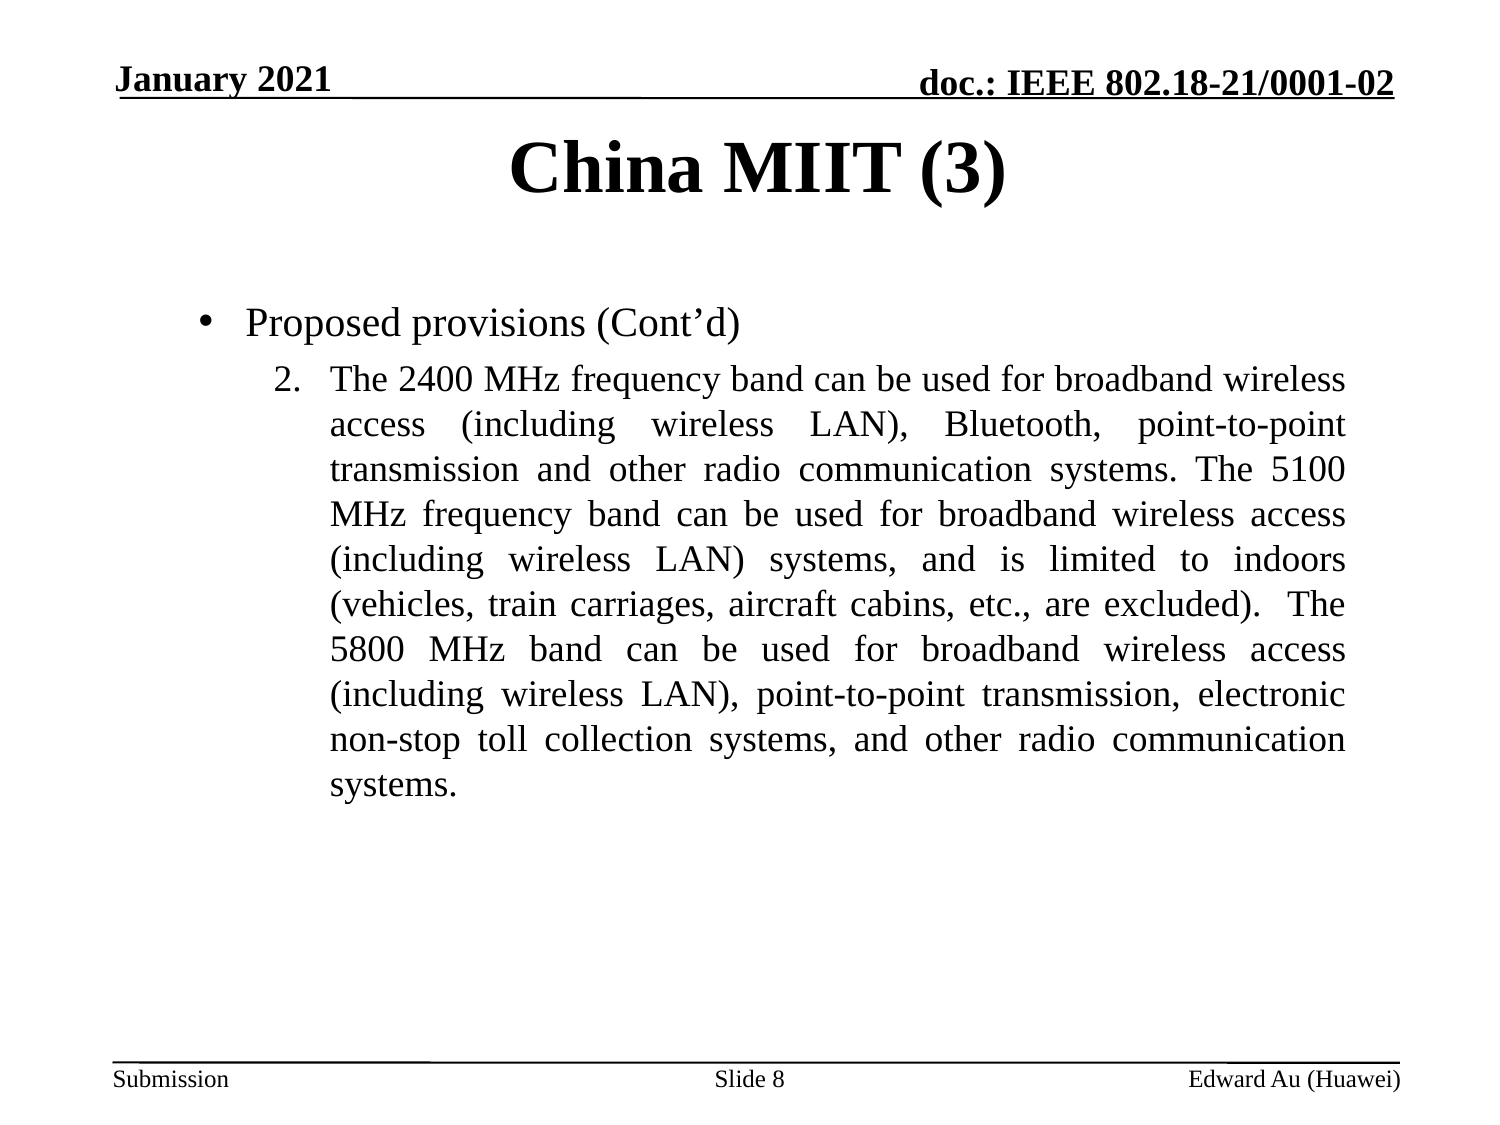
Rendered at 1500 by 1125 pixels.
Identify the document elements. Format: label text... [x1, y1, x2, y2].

slide_number Slide 8 [699, 1061, 800, 1123]
footer Edward Au (Huawei) [902, 1061, 1402, 1093]
title China MIIT (3) [120, 99, 1396, 226]
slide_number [114, 54, 493, 100]
list Proposed provisions (Cont’d) The 2400 MHz frequency band can be used for broadband wireless access (including wireless LAN), Bluetooth, point-to-point transmission and other radio communication systems. The 5100 MHz frequency band can be used for broadband wireless access (including wireless LAN) systems, and is limited to indoors (vehicles, train carriages, aircraft cabins, etc., are excluded). The 5800 MHz band can be used for broadband wireless access (including wireless LAN), point-to-point transmission, electronic non-stop toll collection systems, and other radio communication systems. [108, 287, 1363, 1063]
